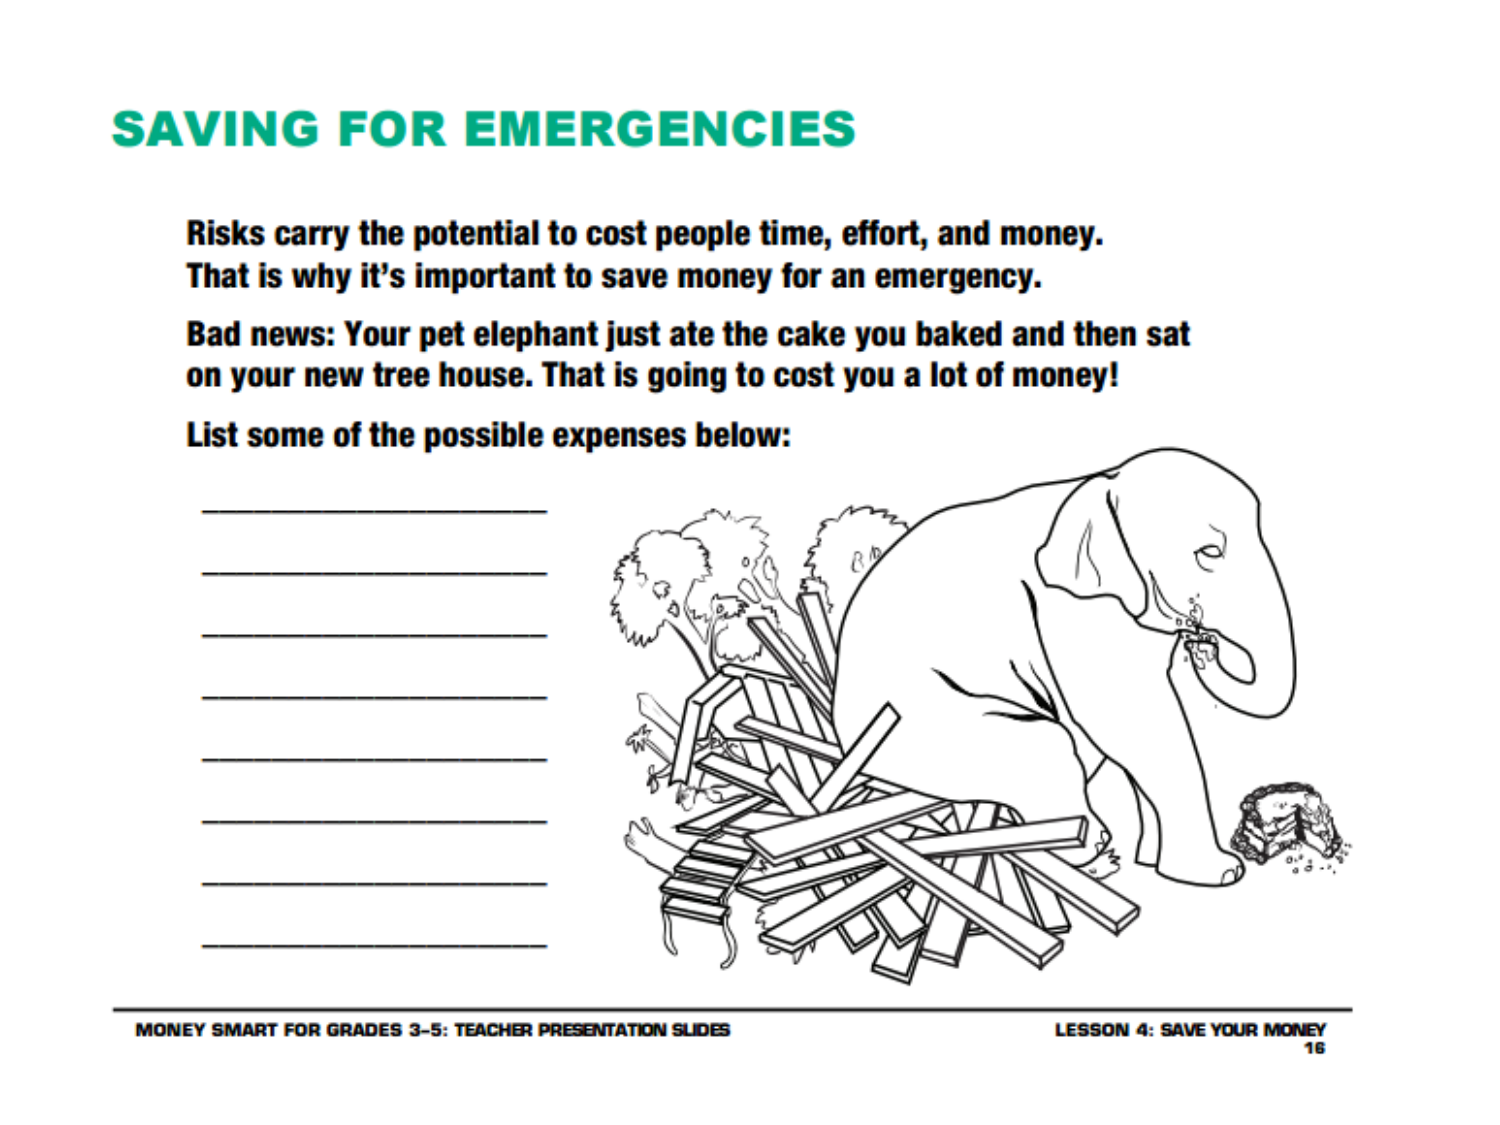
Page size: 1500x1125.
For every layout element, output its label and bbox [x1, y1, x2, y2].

picture [74, 63, 1388, 1092]
